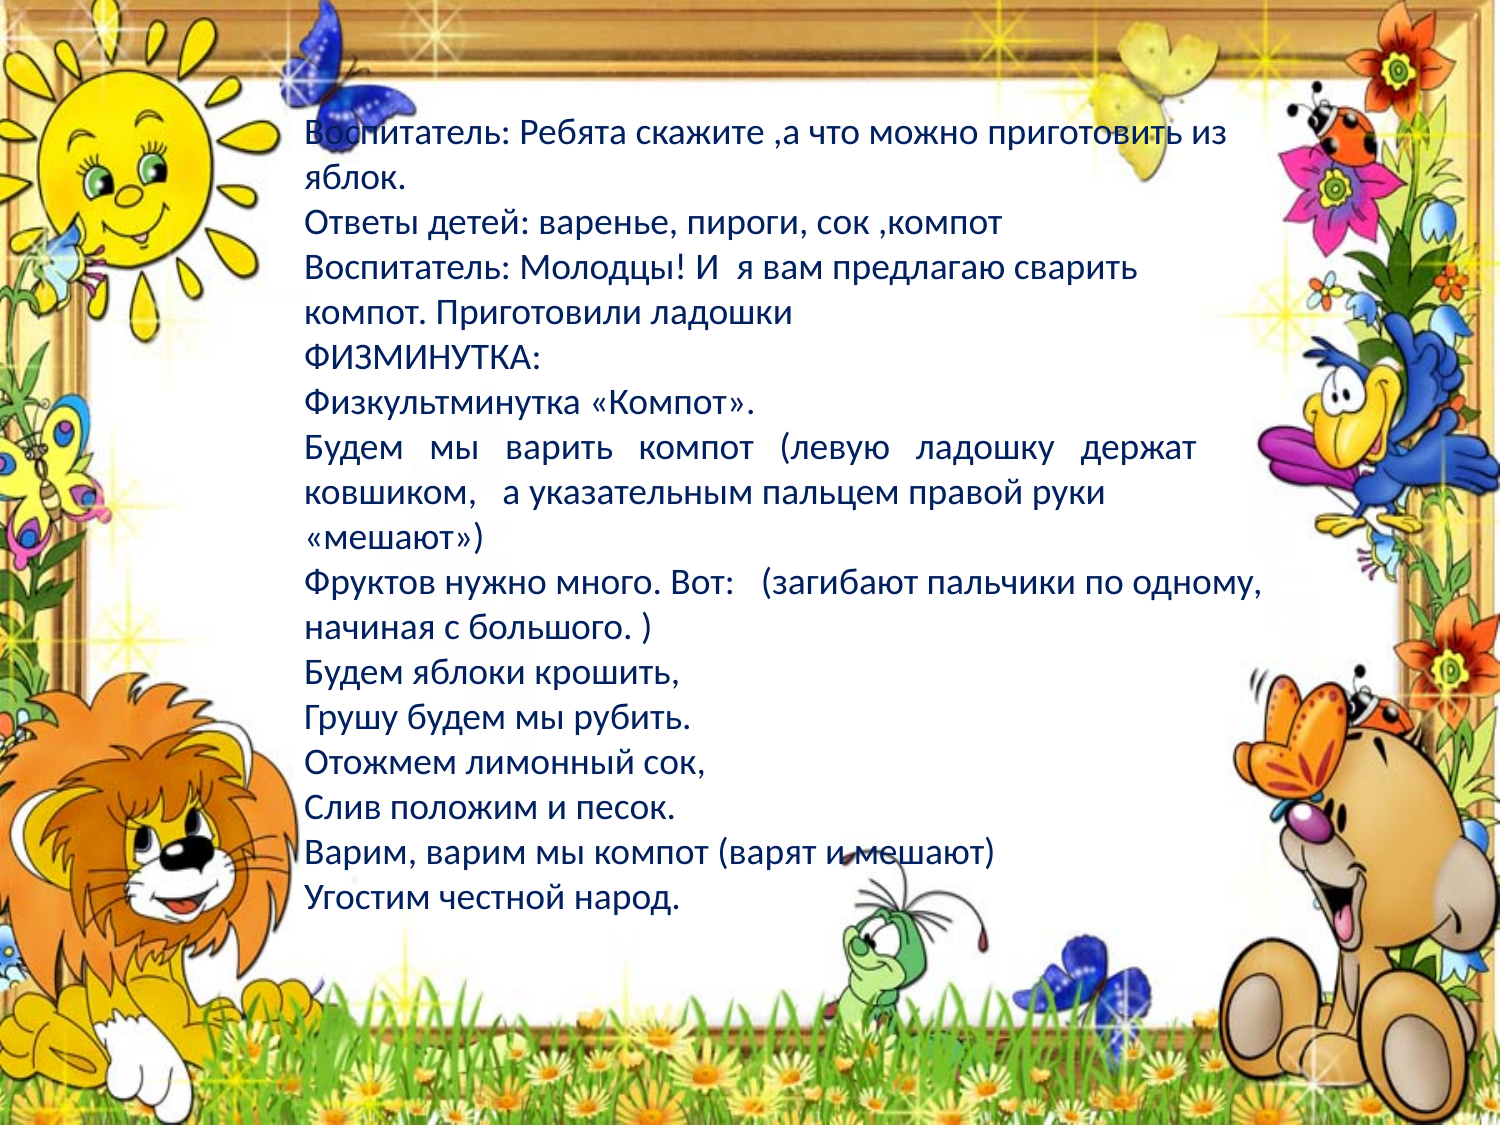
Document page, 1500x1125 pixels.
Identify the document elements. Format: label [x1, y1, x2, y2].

list [0, 0, 1500, 1125]
